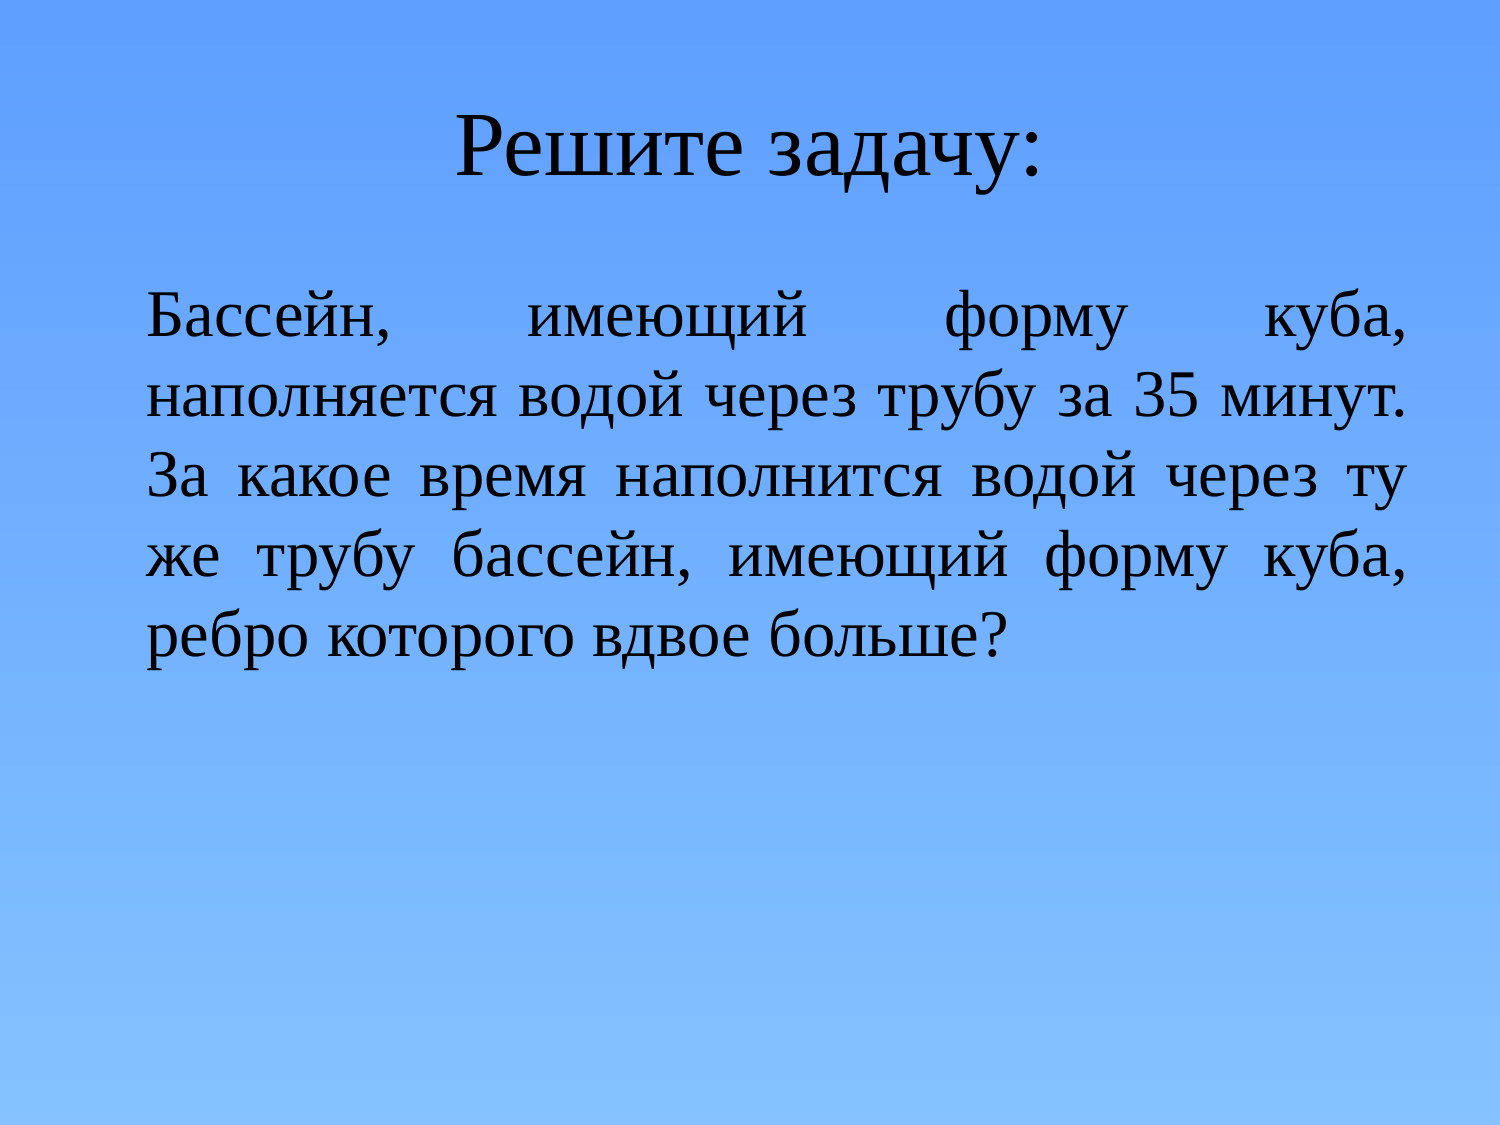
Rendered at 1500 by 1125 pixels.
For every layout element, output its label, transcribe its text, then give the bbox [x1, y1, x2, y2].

list Бассейн, имеющий форму куба, наполняется водой через трубу за 35 минут. За какое время наполнится водой через ту же трубу бассейн, имеющий форму куба, ребро которого вдвое больше? [75, 262, 1425, 1005]
title Решите задачу: [75, 45, 1425, 233]
